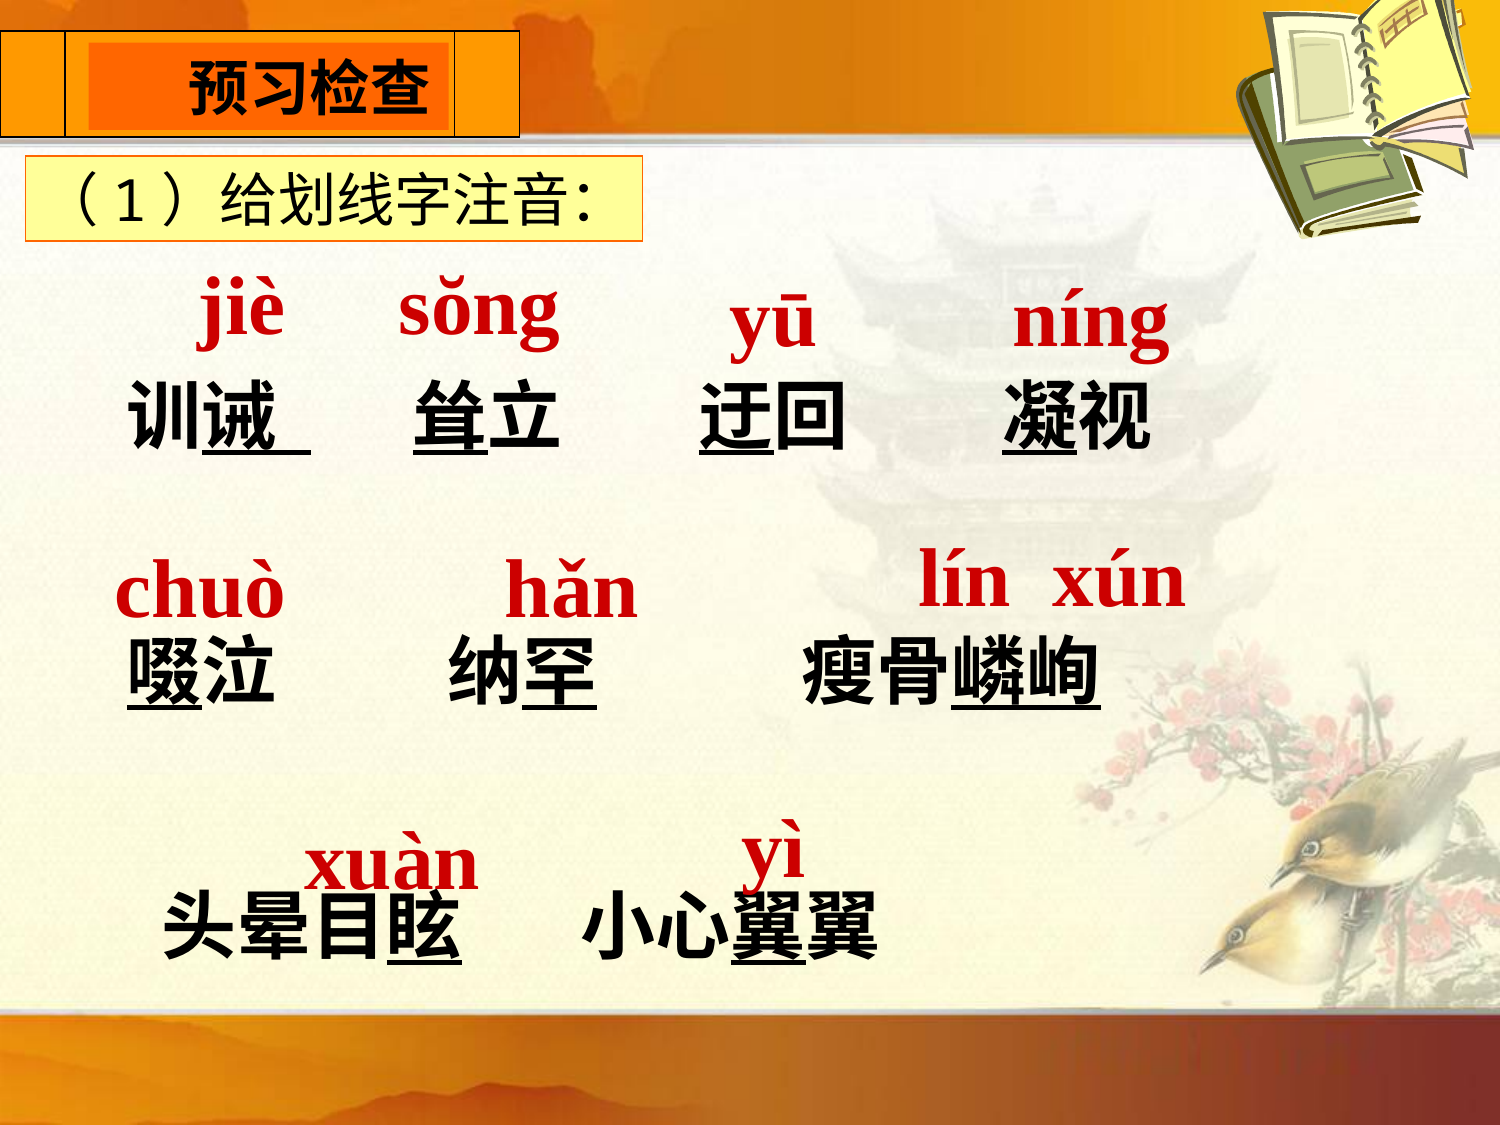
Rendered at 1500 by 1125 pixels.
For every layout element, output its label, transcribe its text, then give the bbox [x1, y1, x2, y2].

text_box sŏng [383, 243, 622, 359]
text_box 预习检查 [88, 42, 449, 130]
text_box xuàn [289, 798, 540, 914]
text_box jiè [183, 243, 344, 359]
text_box níng [998, 255, 1211, 371]
text_box chuò [100, 527, 376, 642]
picture [0, 0, 1500, 1125]
text_box hǎn [490, 527, 656, 642]
text_box 预习检查 [0, 31, 520, 138]
text_box yū [714, 255, 852, 371]
text_box （1）给划线字注音： [25, 156, 643, 241]
text_box 训诫 耸立 迂回 凝视 啜泣 纳罕 瘦骨嶙峋 头晕目眩 小心翼翼 [112, 361, 1388, 977]
text_box lín xún [903, 515, 1229, 631]
text_box yì [726, 786, 889, 902]
